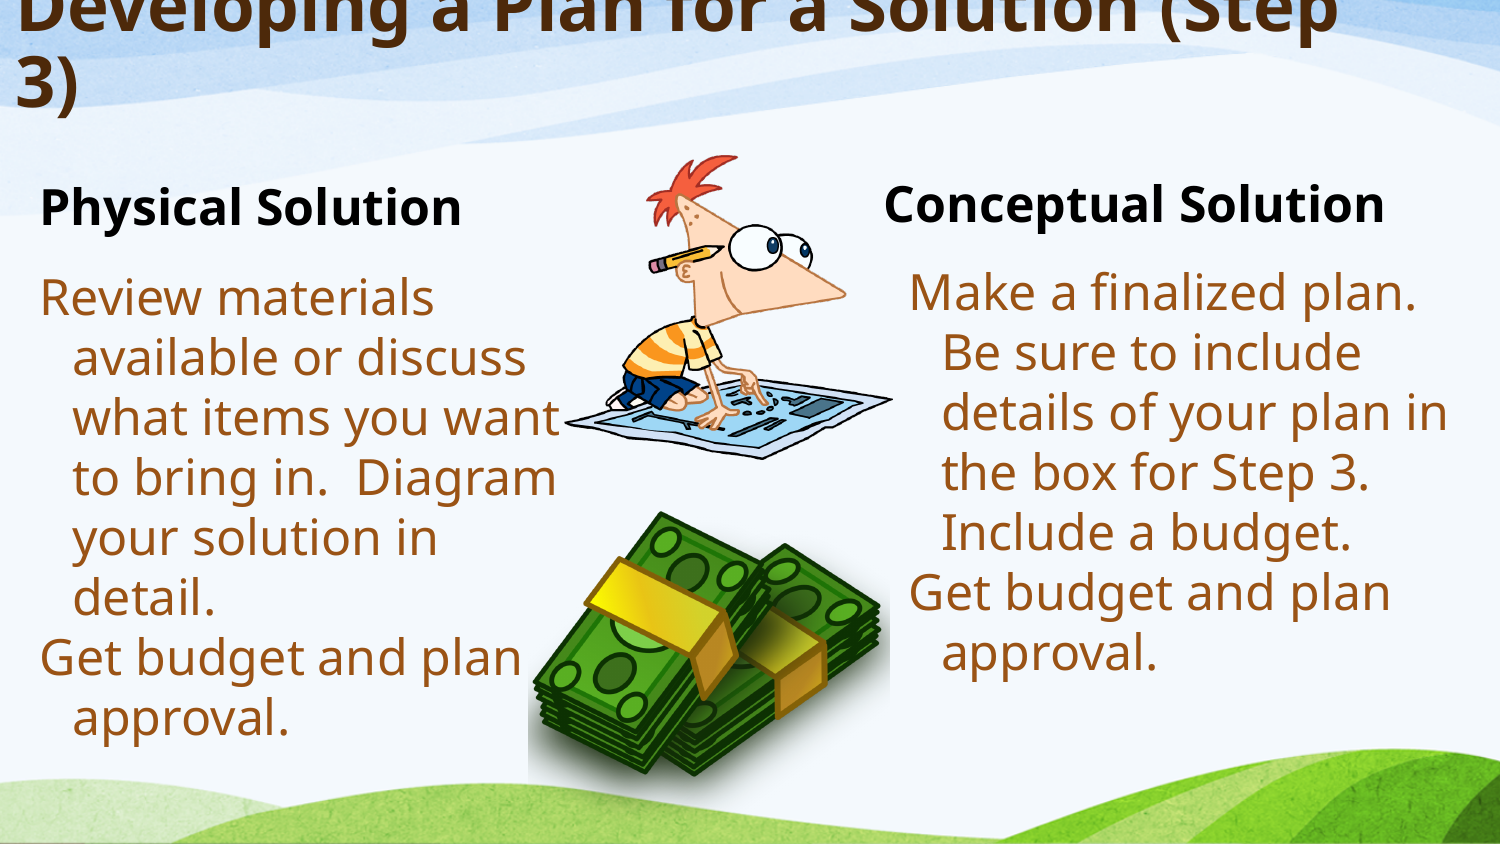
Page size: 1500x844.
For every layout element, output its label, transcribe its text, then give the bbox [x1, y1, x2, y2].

list Physical Solution [24, 149, 559, 250]
list Conceptual Solution [869, 145, 1479, 245]
list Make a finalized plan. Be sure to include details of your plan in the box for Step 3. Include a budget. Get budget and plan approval. [892, 245, 1479, 722]
title Developing a Plan for a Solution (Step 3) [0, 13, 1370, 138]
list Review materials available or discuss what items you want to bring in. Diagram your solution in detail. Get budget and plan approval. [0, 250, 558, 727]
picture [0, 0, 1500, 844]
